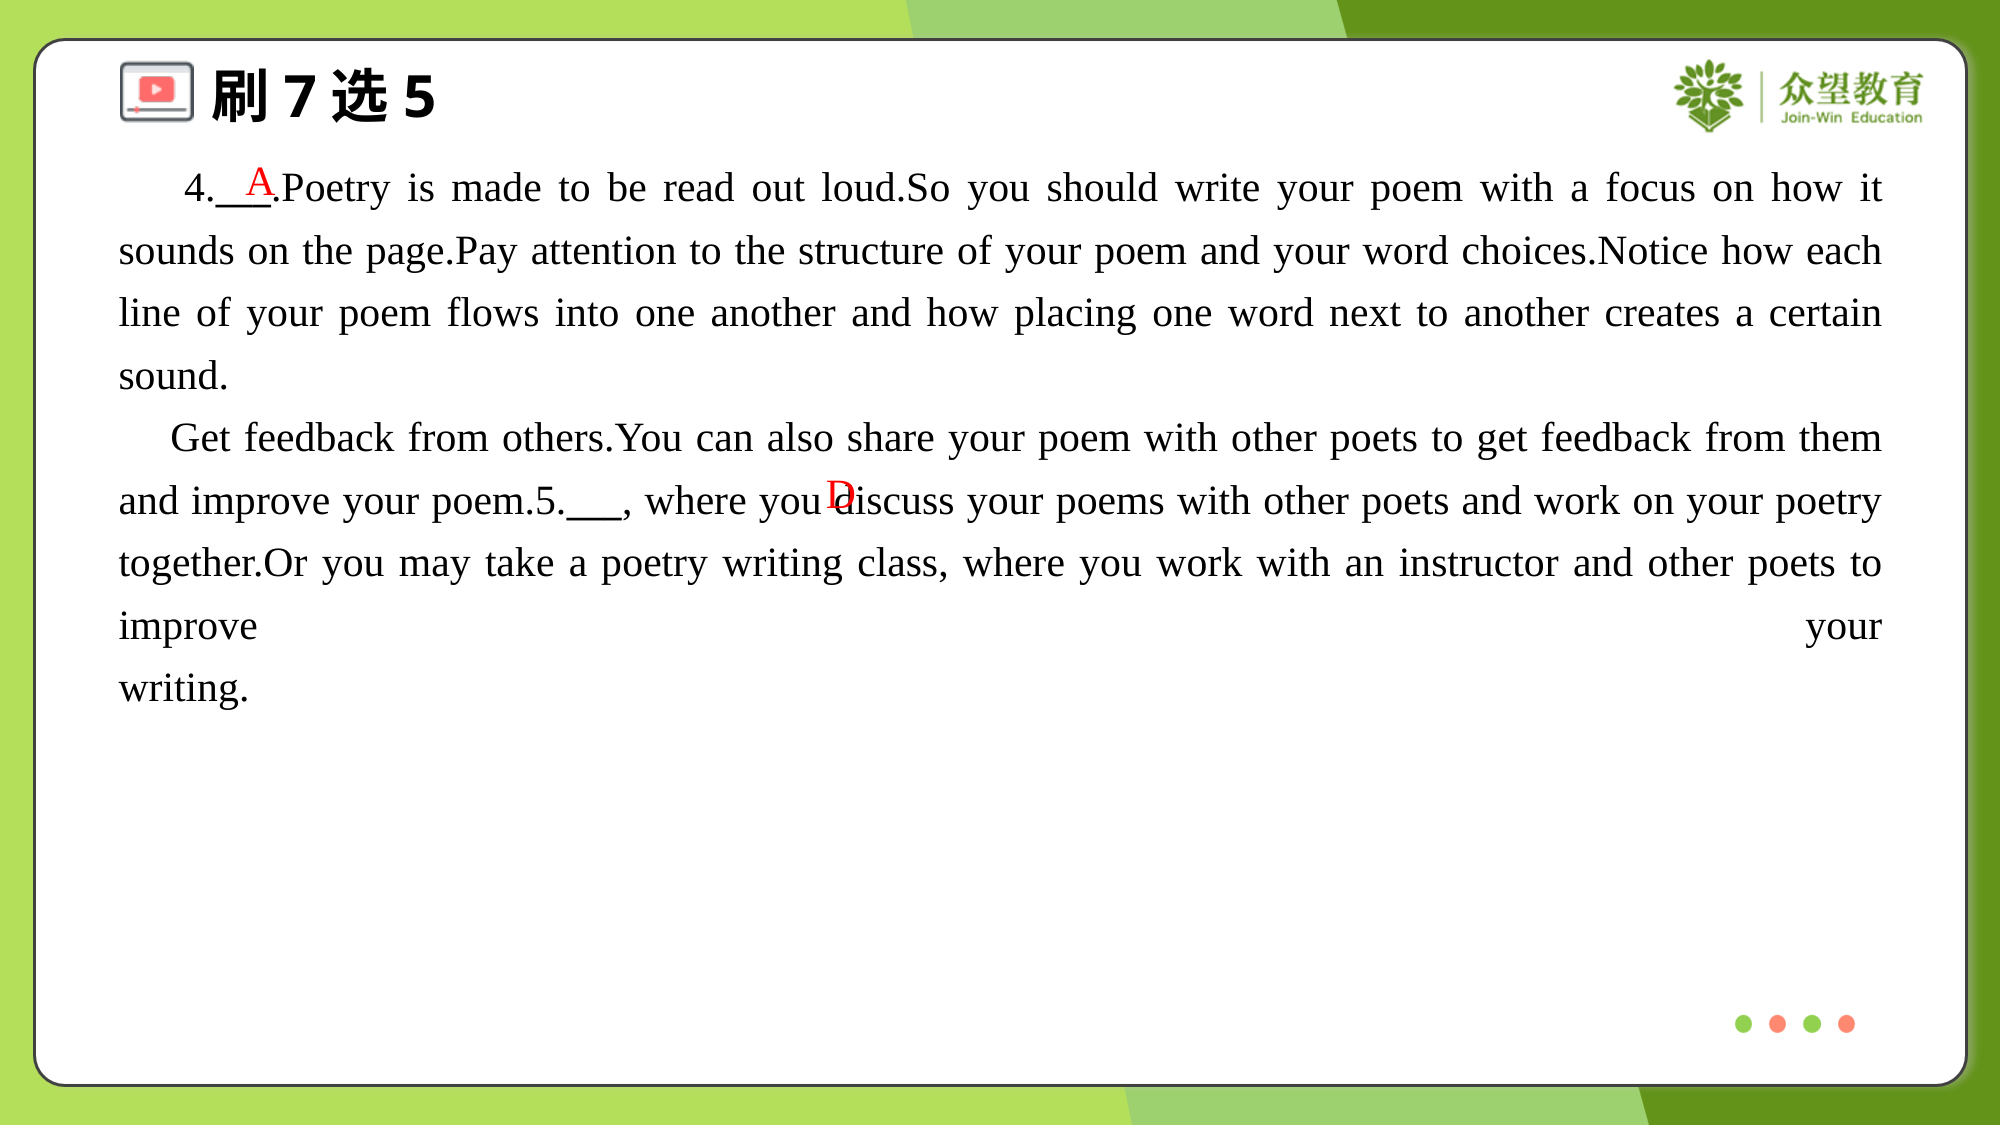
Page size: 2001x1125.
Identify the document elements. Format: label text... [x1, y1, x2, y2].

text_box A [240, 141, 281, 199]
text_box D [821, 453, 861, 512]
picture [0, 0, 2000, 1125]
text_box 4.___.Poetry is made to be read out loud.So you should write your poem with a focus on how it sounds on the page.Pay attention to the structure of your poem and your word choices.Notice how each line of your poem flows into one another and how placing one word next to another creates a certain sound. Get feedback from others.You can also share your poem with other poets to get feedback from them and improve your poem.5.___, where you discuss your poems with other poets and work on your poetry together.Or you may take a poetry writing class, where you work with an instructor and other poets to improve your writing.#5 [118, 147, 1883, 642]
